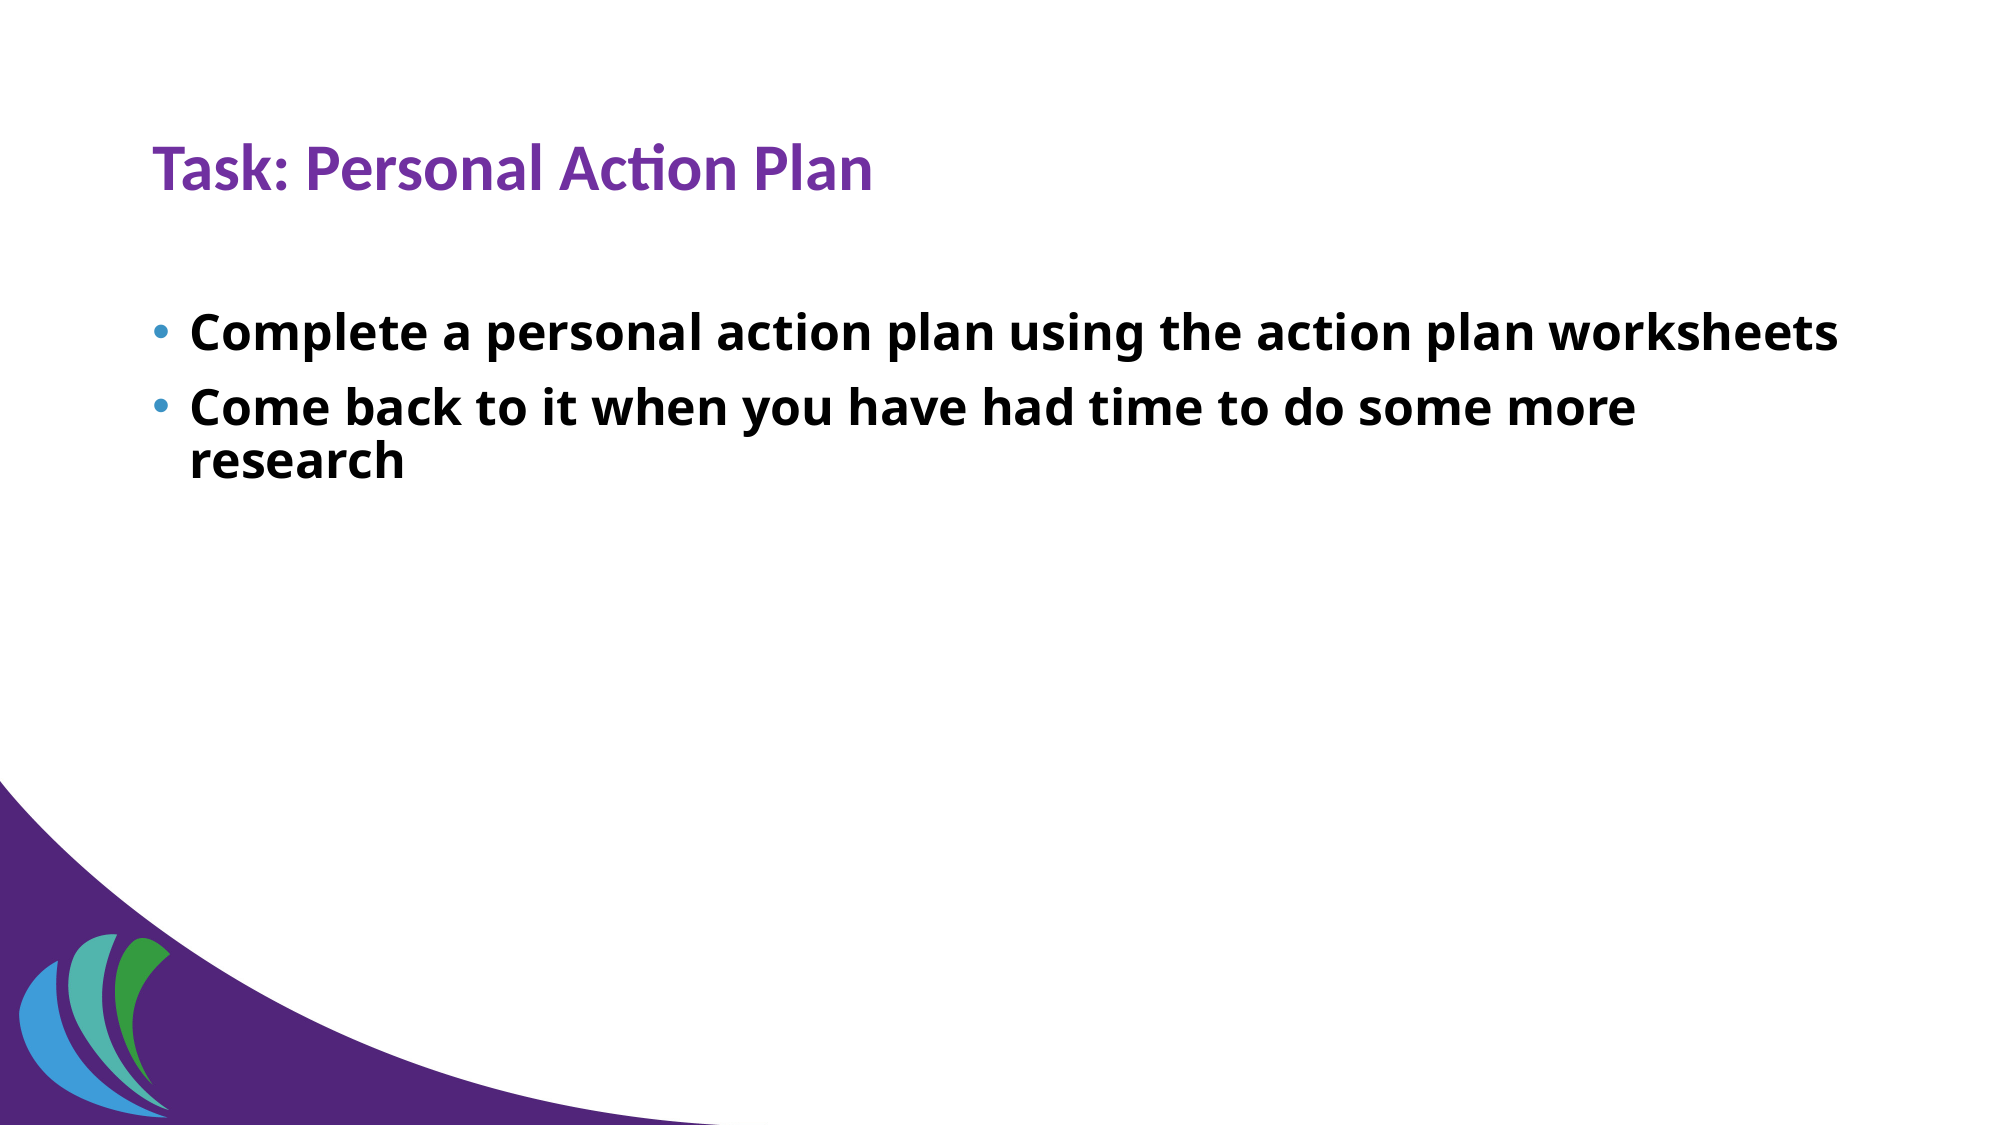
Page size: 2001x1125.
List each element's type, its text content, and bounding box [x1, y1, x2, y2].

list Complete a personal action plan using the action plan worksheets Come back to it when you have had time to do some more research [137, 299, 1863, 1014]
title Task: Personal Action Plan [137, 59, 1863, 278]
picture [0, 1, 2000, 1125]
